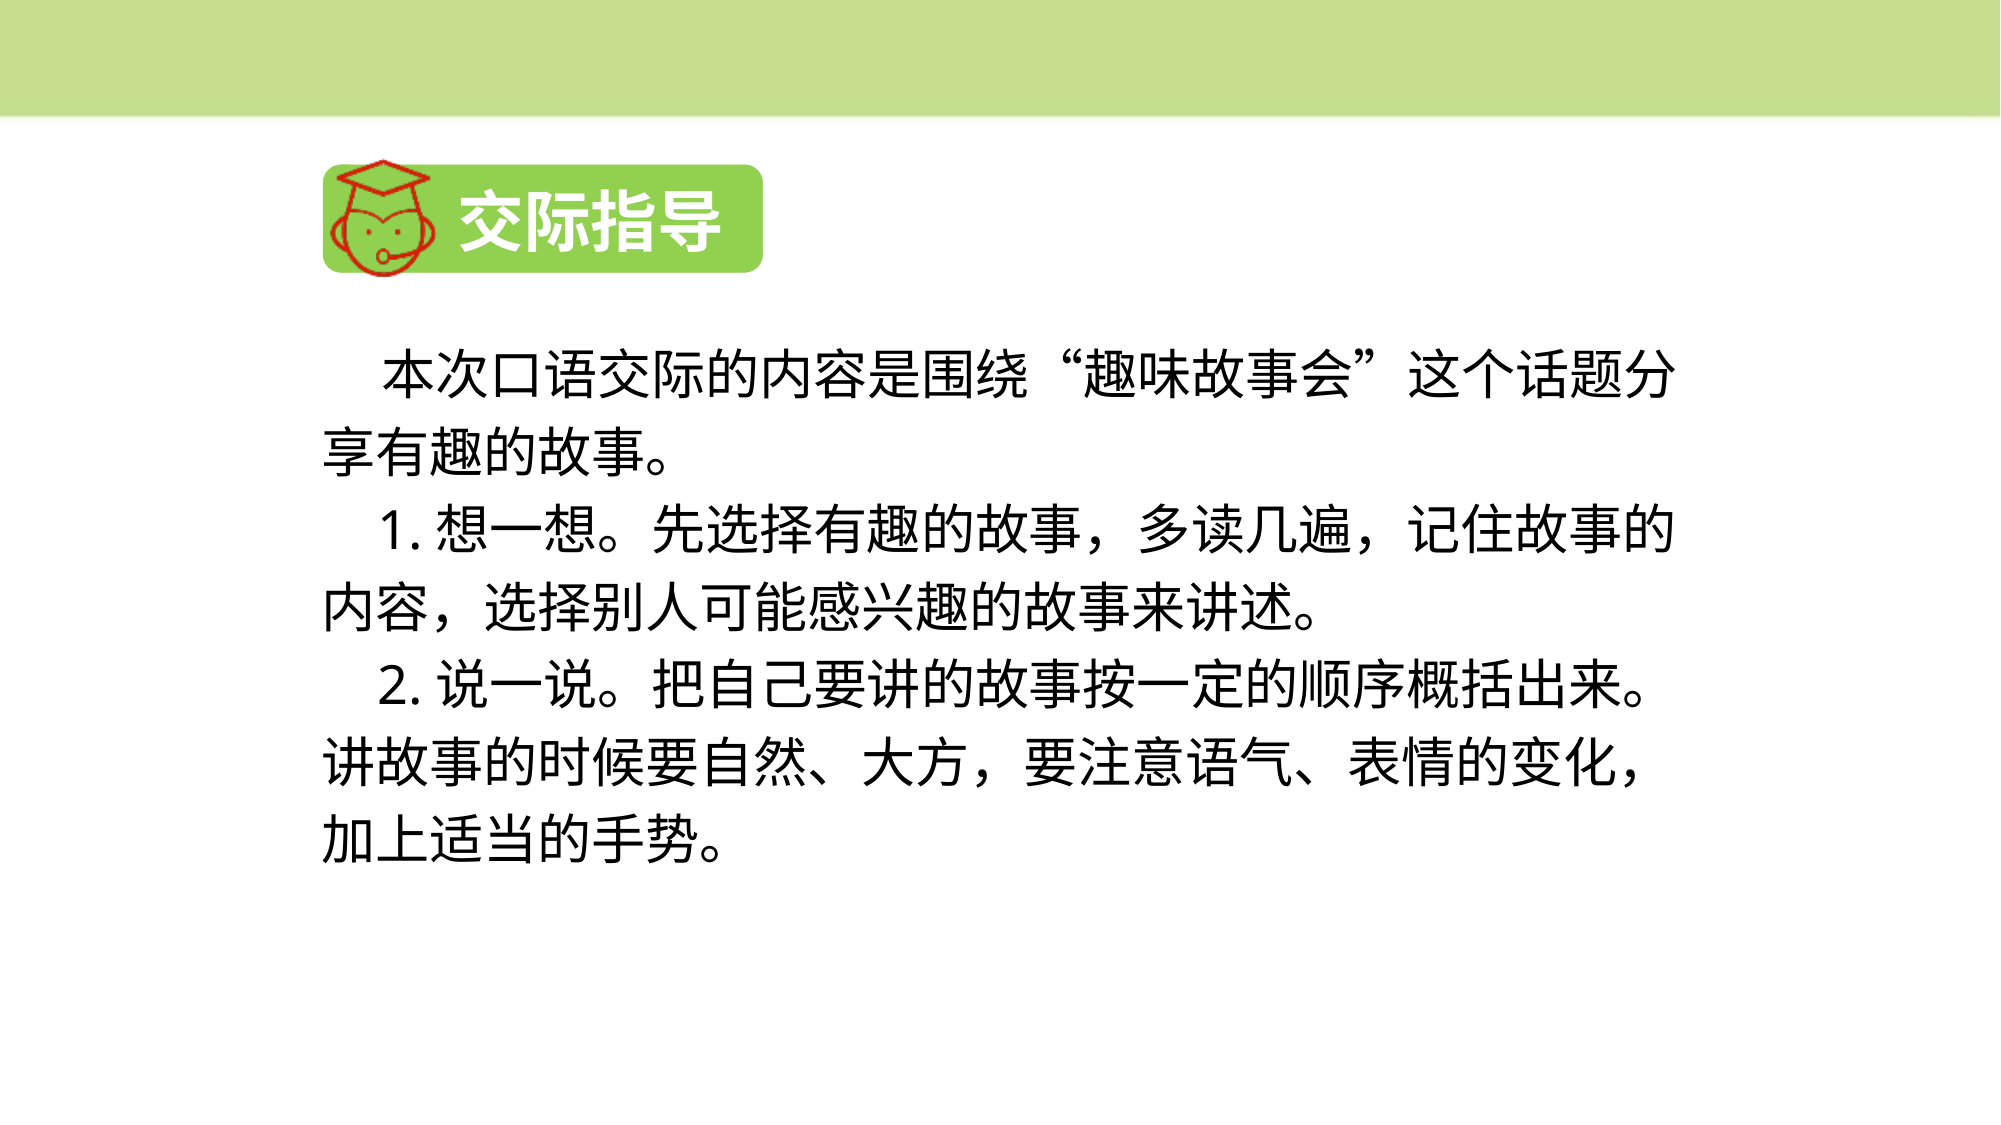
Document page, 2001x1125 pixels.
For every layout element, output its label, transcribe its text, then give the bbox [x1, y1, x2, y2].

list 本次口语交际的内容是围绕“趣味故事会”这个话题分享有趣的故事。 1.想一想。先选择有趣的故事，多读几遍，记住故事的内容，选择别人可能感兴趣的故事来讲述。 2.说一说。把自己要讲的故事按一定的顺序概括出来。讲故事的时候要自然、大方，要注意语气、表情的变化，加上适当的手势。 [306, 320, 1694, 962]
picture [0, 0, 2001, 1125]
text_box 交际指导 [443, 172, 758, 267]
text_box [443, 163, 764, 274]
